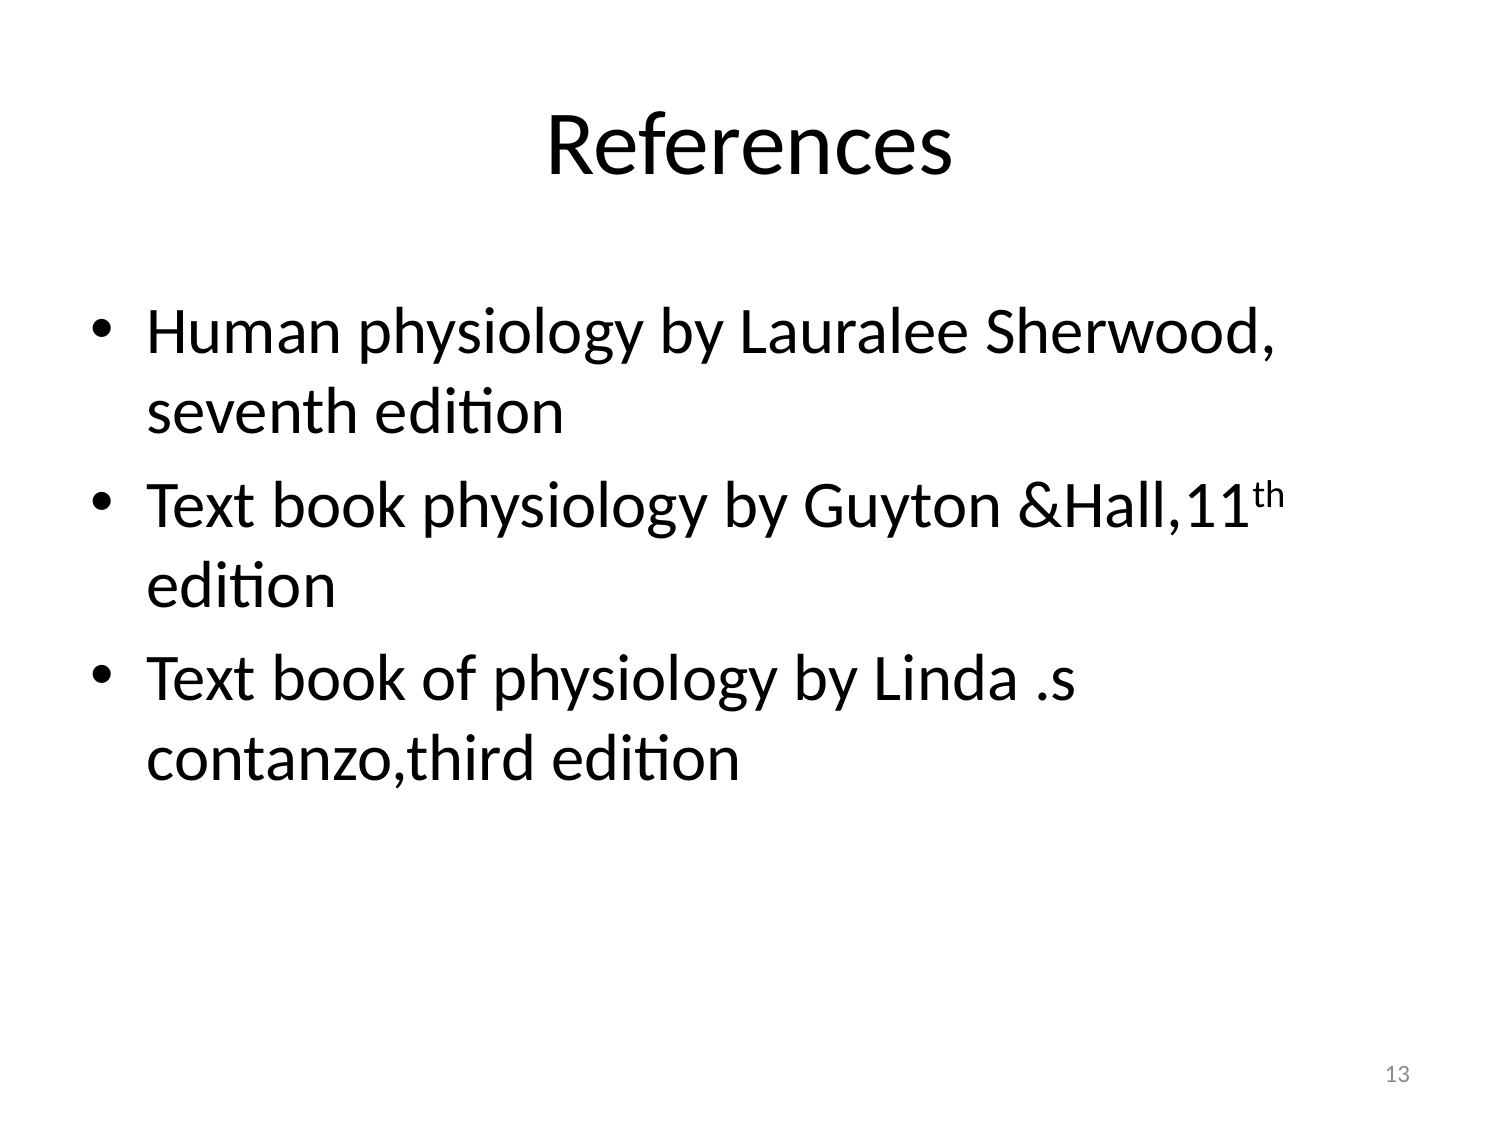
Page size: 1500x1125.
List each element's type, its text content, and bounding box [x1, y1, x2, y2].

slide_number 13 [1074, 1042, 1425, 1103]
list Human physiology by Lauralee Sherwood, seventh edition Text book physiology by Guyton &Hall,11th edition Text book of physiology by Linda .s contanzo,third edition [75, 262, 1425, 1005]
title References [75, 75, 1425, 200]
